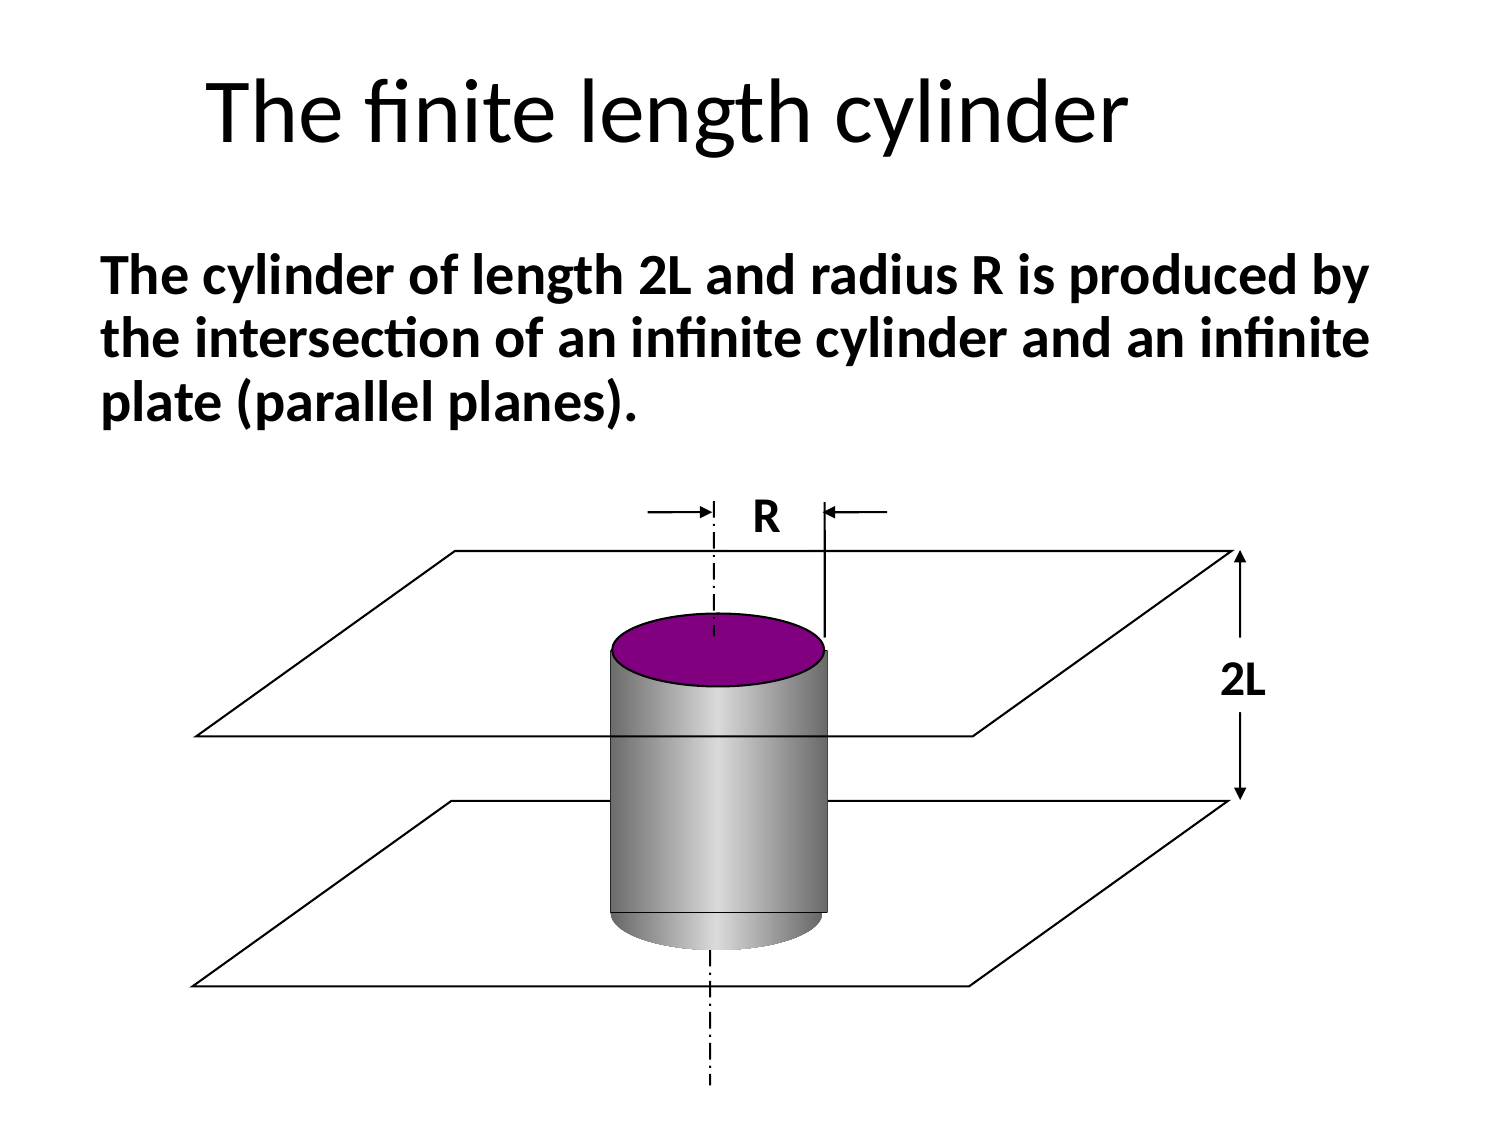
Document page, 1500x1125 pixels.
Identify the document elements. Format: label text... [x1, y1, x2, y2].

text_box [85, 237, 1415, 1086]
text_box The finite length cylinder [50, 50, 1288, 163]
